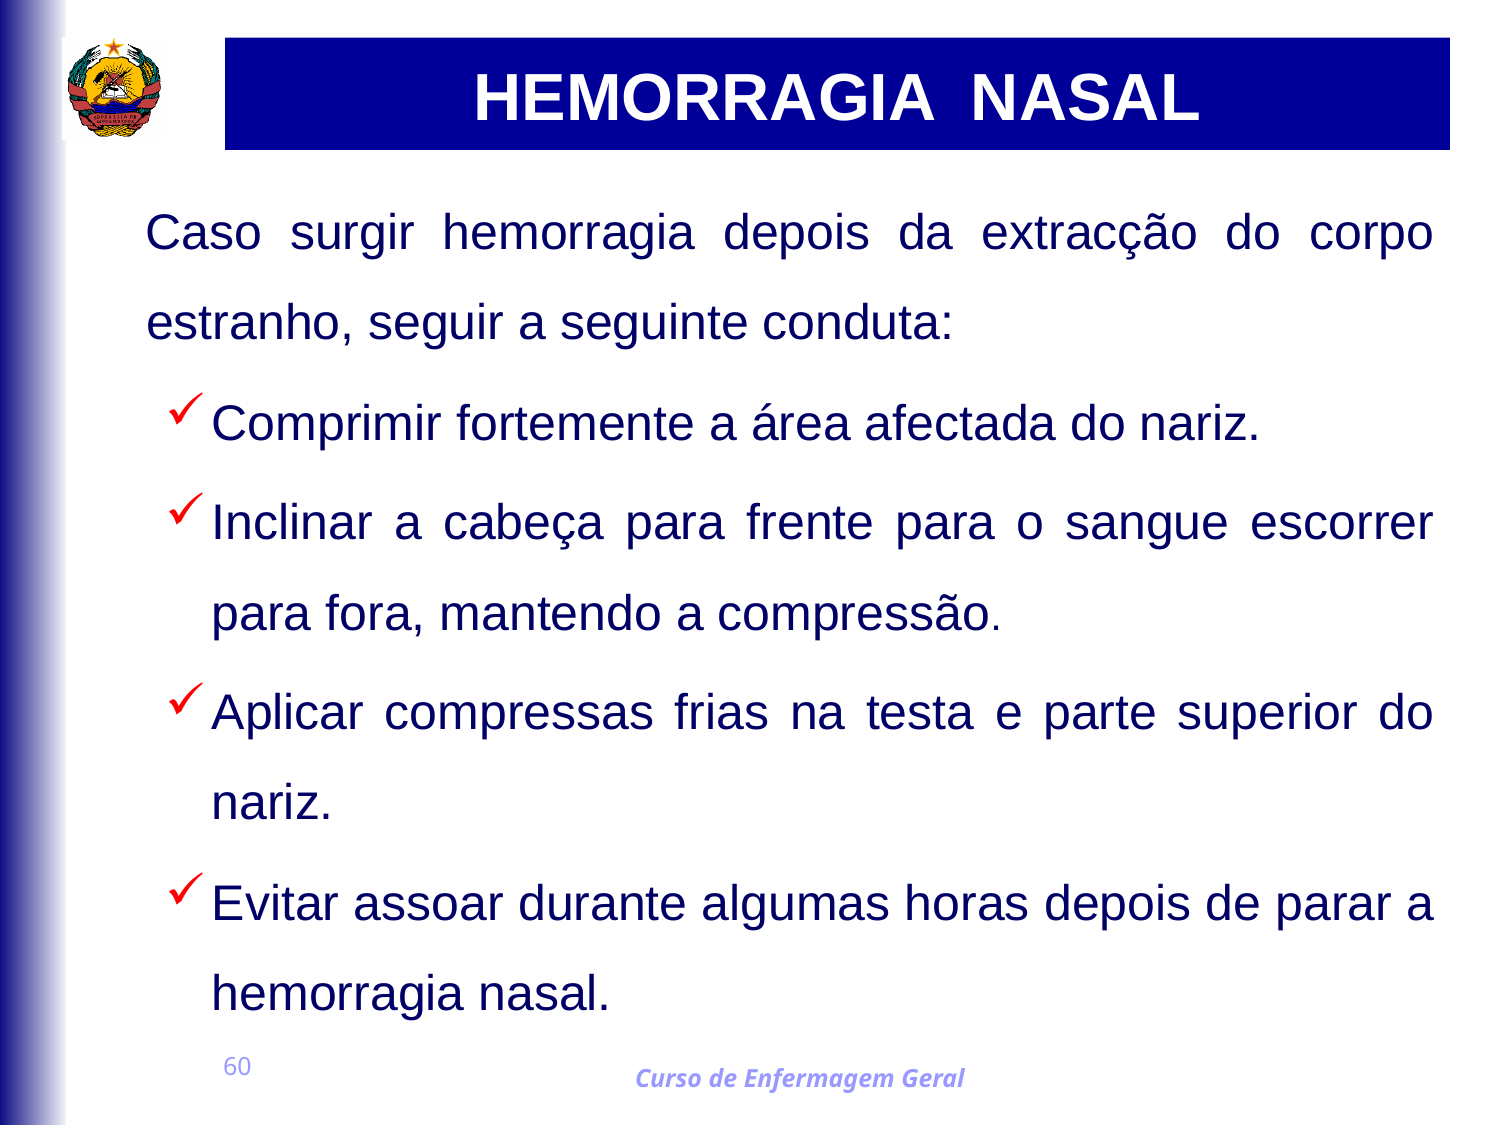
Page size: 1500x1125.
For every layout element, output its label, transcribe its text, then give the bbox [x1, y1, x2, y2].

footer Curso de Enfermagem Geral [499, 1049, 1101, 1101]
title HEMORRAGIA NASAL [224, 37, 1451, 151]
list Caso surgir hemorragia depois da extracção do corpo estranho, seguir a seguinte conduta: Comprimir fortemente a área afectada do nariz. Inclinar a cabeça para frente para o sangue escorrer para fora, mantendo a compressão. Aplicar compressas frias na testa e parte superior do nariz. Evitar assoar durante algumas horas depois de parar a hemorragia nasal. [74, 162, 1451, 1038]
slide_number 60 [62, 1037, 413, 1098]
